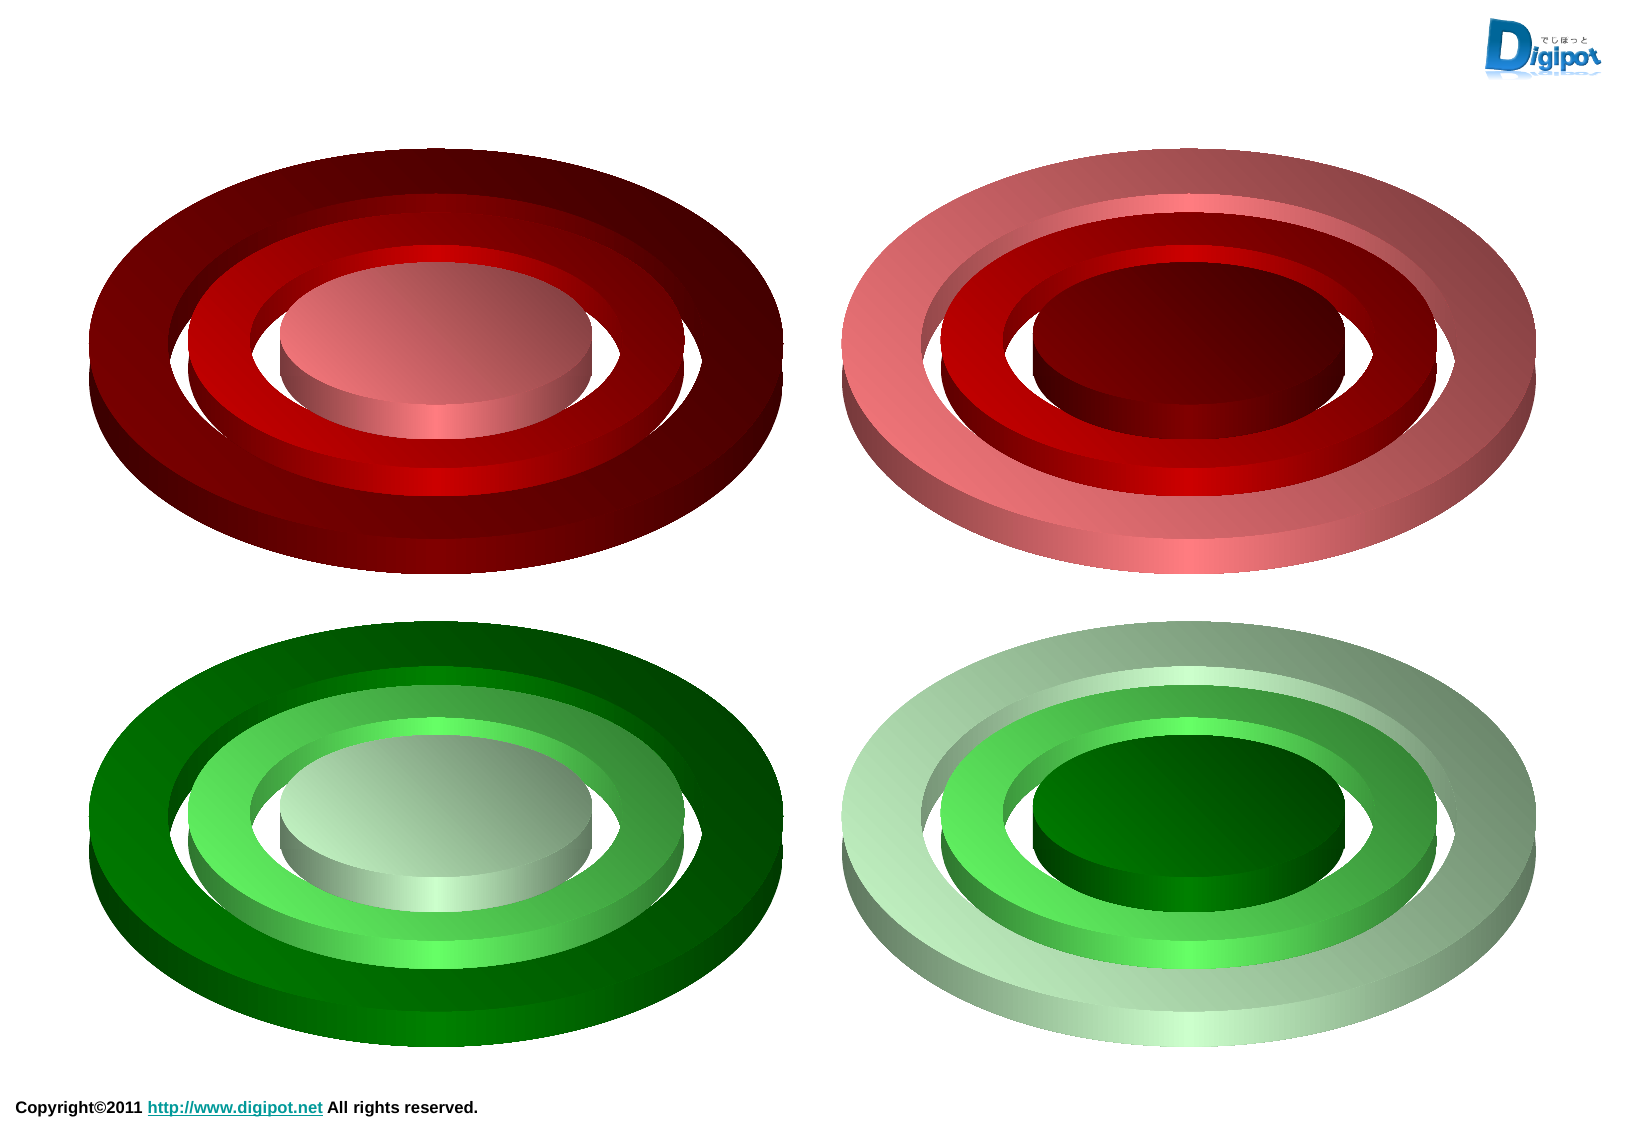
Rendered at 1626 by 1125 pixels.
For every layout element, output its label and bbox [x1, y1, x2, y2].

text_box [88, 148, 783, 574]
picture [1485, 18, 1602, 82]
text_box [841, 621, 1536, 1047]
text_box [841, 148, 1536, 574]
text_box [88, 621, 783, 1047]
